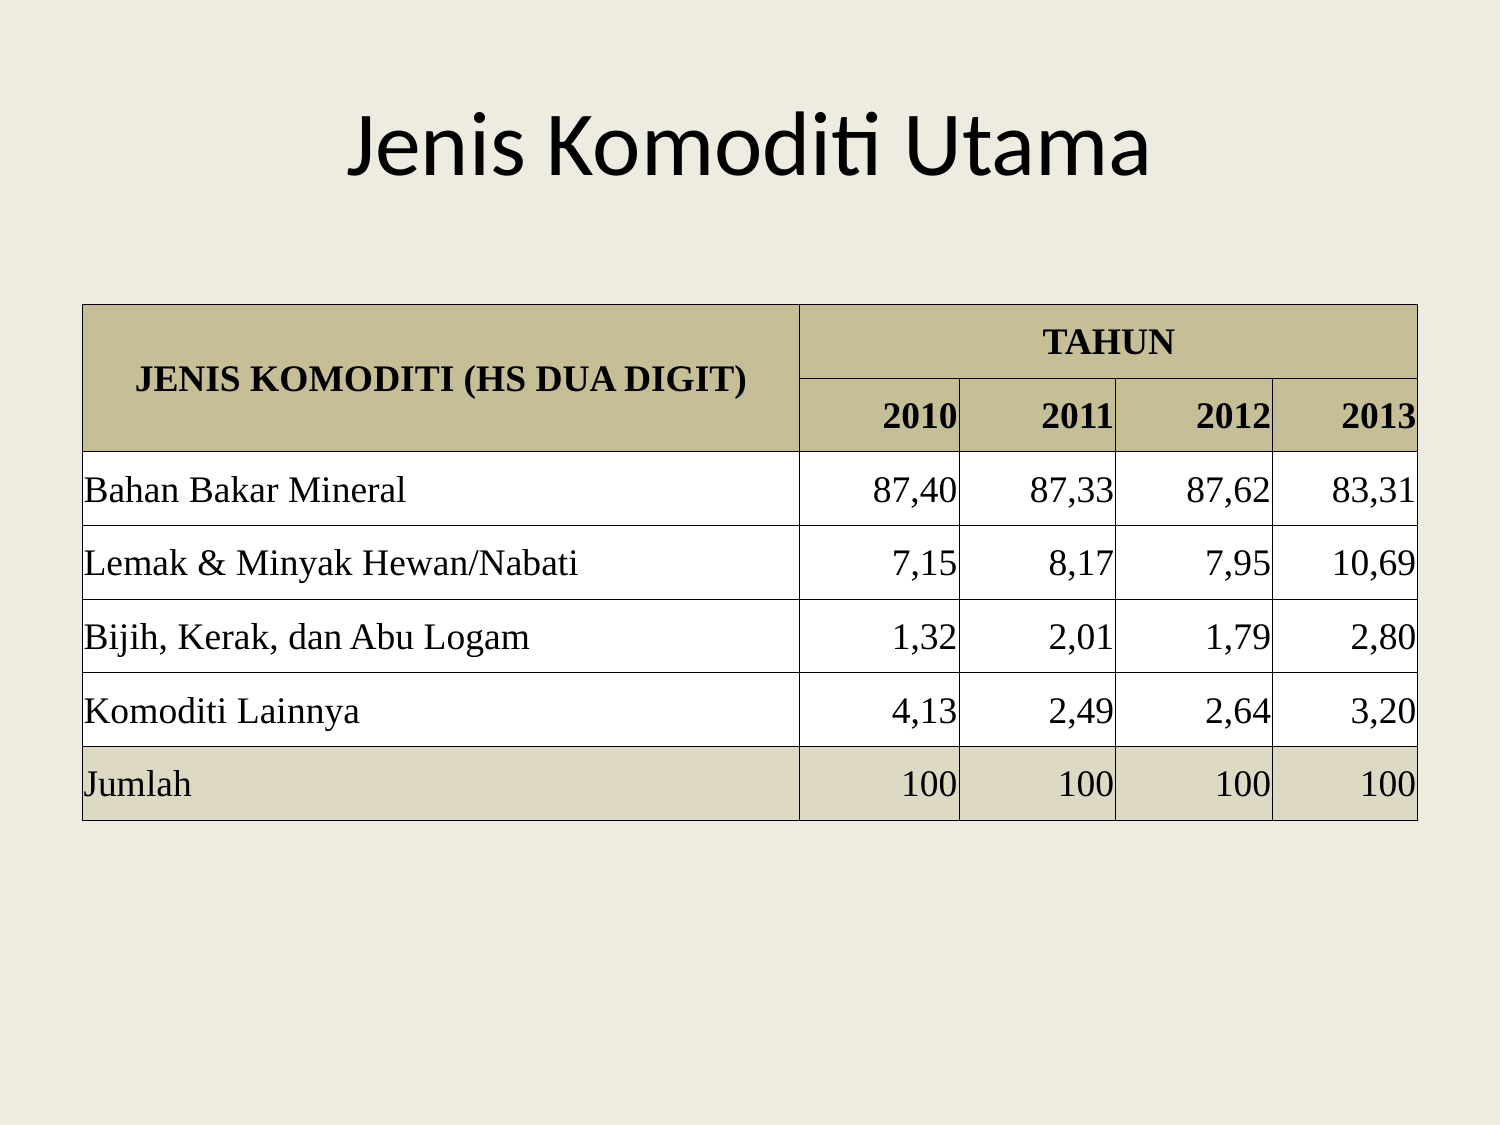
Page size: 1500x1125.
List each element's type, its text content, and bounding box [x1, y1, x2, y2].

table_cell 83,31 [1273, 452, 1417, 525]
table_cell Bahan Bakar Mineral [83, 452, 799, 525]
table_cell Bijih, Kerak, dan Abu Logam [83, 600, 799, 672]
table_cell 7,15 [800, 526, 959, 599]
table_cell 100 [1116, 747, 1272, 820]
table_cell 2,64 [1116, 673, 1272, 746]
table_cell 10,69 [1273, 526, 1417, 599]
table_cell 100 [960, 747, 1115, 820]
table_header JENIS KOMODITI (HS DUA DIGIT) [83, 305, 799, 451]
table_cell 1,79 [1116, 600, 1272, 672]
table_cell 87,40 [800, 452, 959, 525]
table_cell 100 [800, 747, 959, 820]
table_cell 3,20 [1273, 673, 1417, 746]
table_cell 2011 [960, 379, 1115, 451]
table_cell Jumlah [83, 747, 799, 820]
table_cell Lemak & Minyak Hewan/Nabati [83, 526, 799, 599]
title Jenis Komoditi Utama [75, 45, 1425, 233]
table_cell 7,95 [1116, 526, 1272, 599]
table_cell 2,49 [960, 673, 1115, 746]
table_cell 2013 [1273, 379, 1417, 451]
table_cell 4,13 [800, 673, 959, 746]
table_cell 87,62 [1116, 452, 1272, 525]
table_cell 2010 [800, 379, 959, 451]
table_cell 1,32 [800, 600, 959, 672]
table_cell 2,80 [1273, 600, 1417, 672]
table_cell Komoditi Lainnya [83, 673, 799, 746]
table_header TAHUN [800, 305, 1417, 378]
table_cell 87,33 [960, 452, 1115, 525]
table_cell 100 [1273, 747, 1417, 820]
table_cell 8,17 [960, 526, 1115, 599]
table_cell 2,01 [960, 600, 1115, 672]
table_cell 2012 [1116, 379, 1272, 451]
